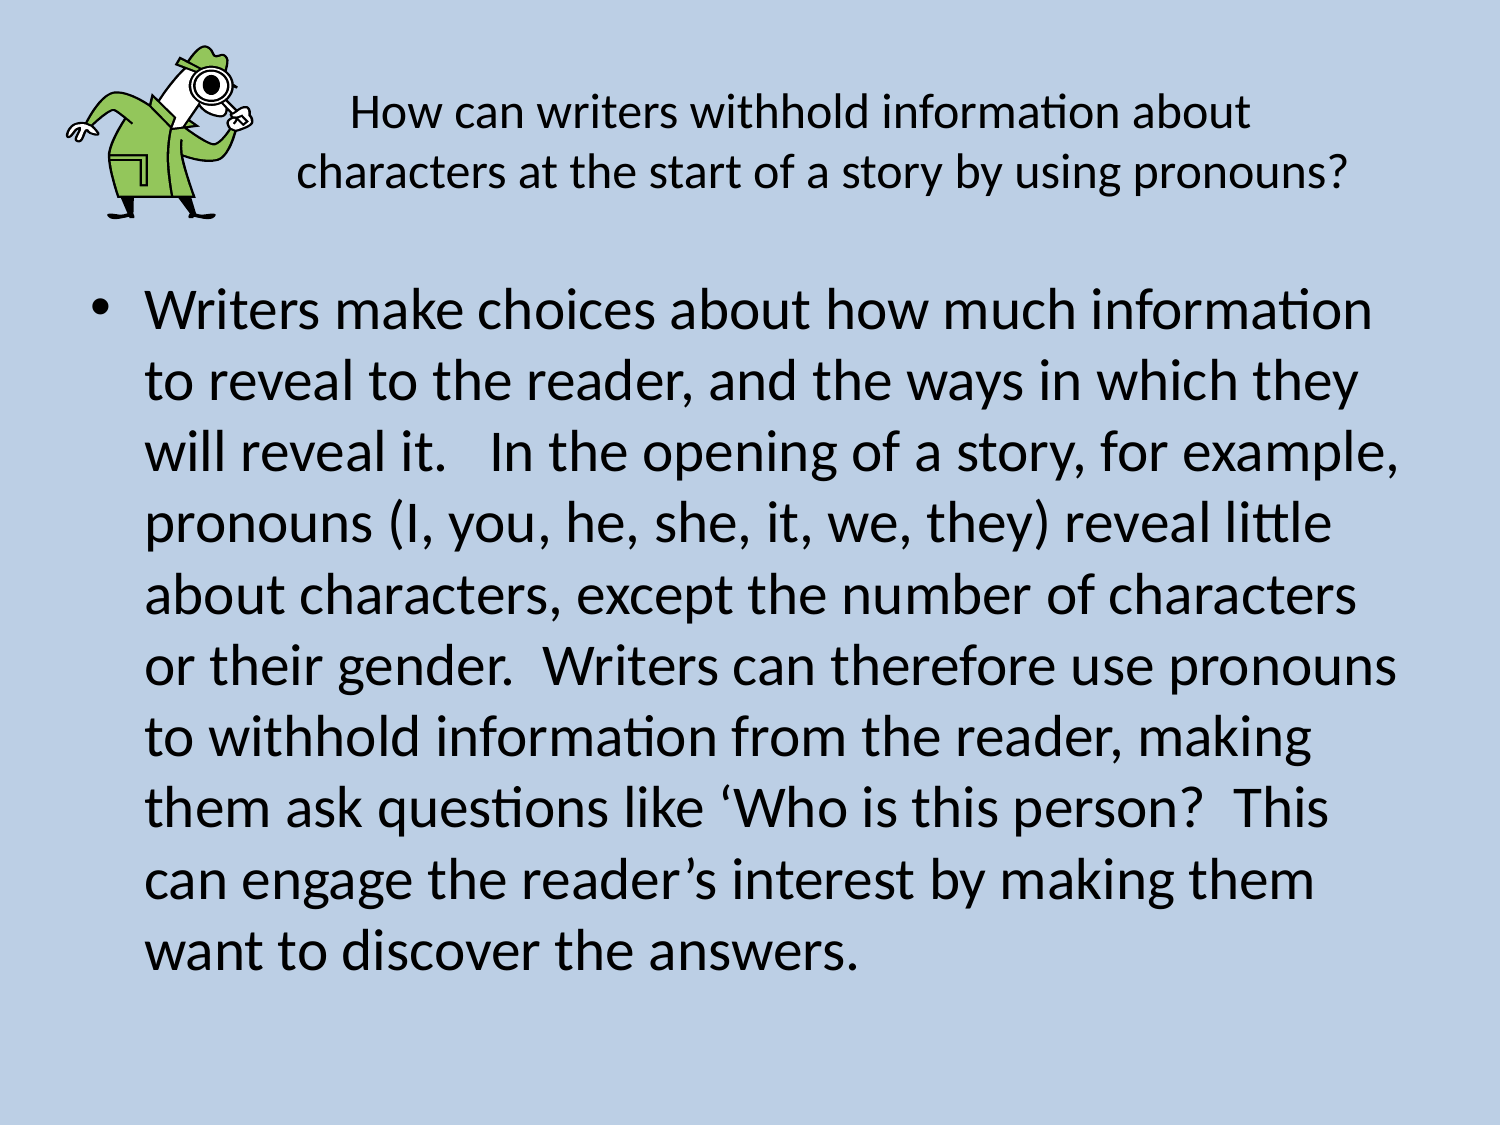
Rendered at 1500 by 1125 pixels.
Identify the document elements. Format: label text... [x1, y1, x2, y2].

list Writers make choices about how much information to reveal to the reader, and the ways in which they will reveal it. In the opening of a story, for example, pronouns (I, you, he, she, it, we, they) reveal little about characters, except the number of characters or their gender. Writers can therefore use pronouns to withhold information from the reader, making them ask questions like ‘Who is this person? This can engage the reader’s interest by making them want to discover the answers. [75, 262, 1425, 1005]
title How can writers withhold information about characters at the start of a story by using pronouns? [75, 45, 1425, 233]
picture [64, 42, 255, 221]
